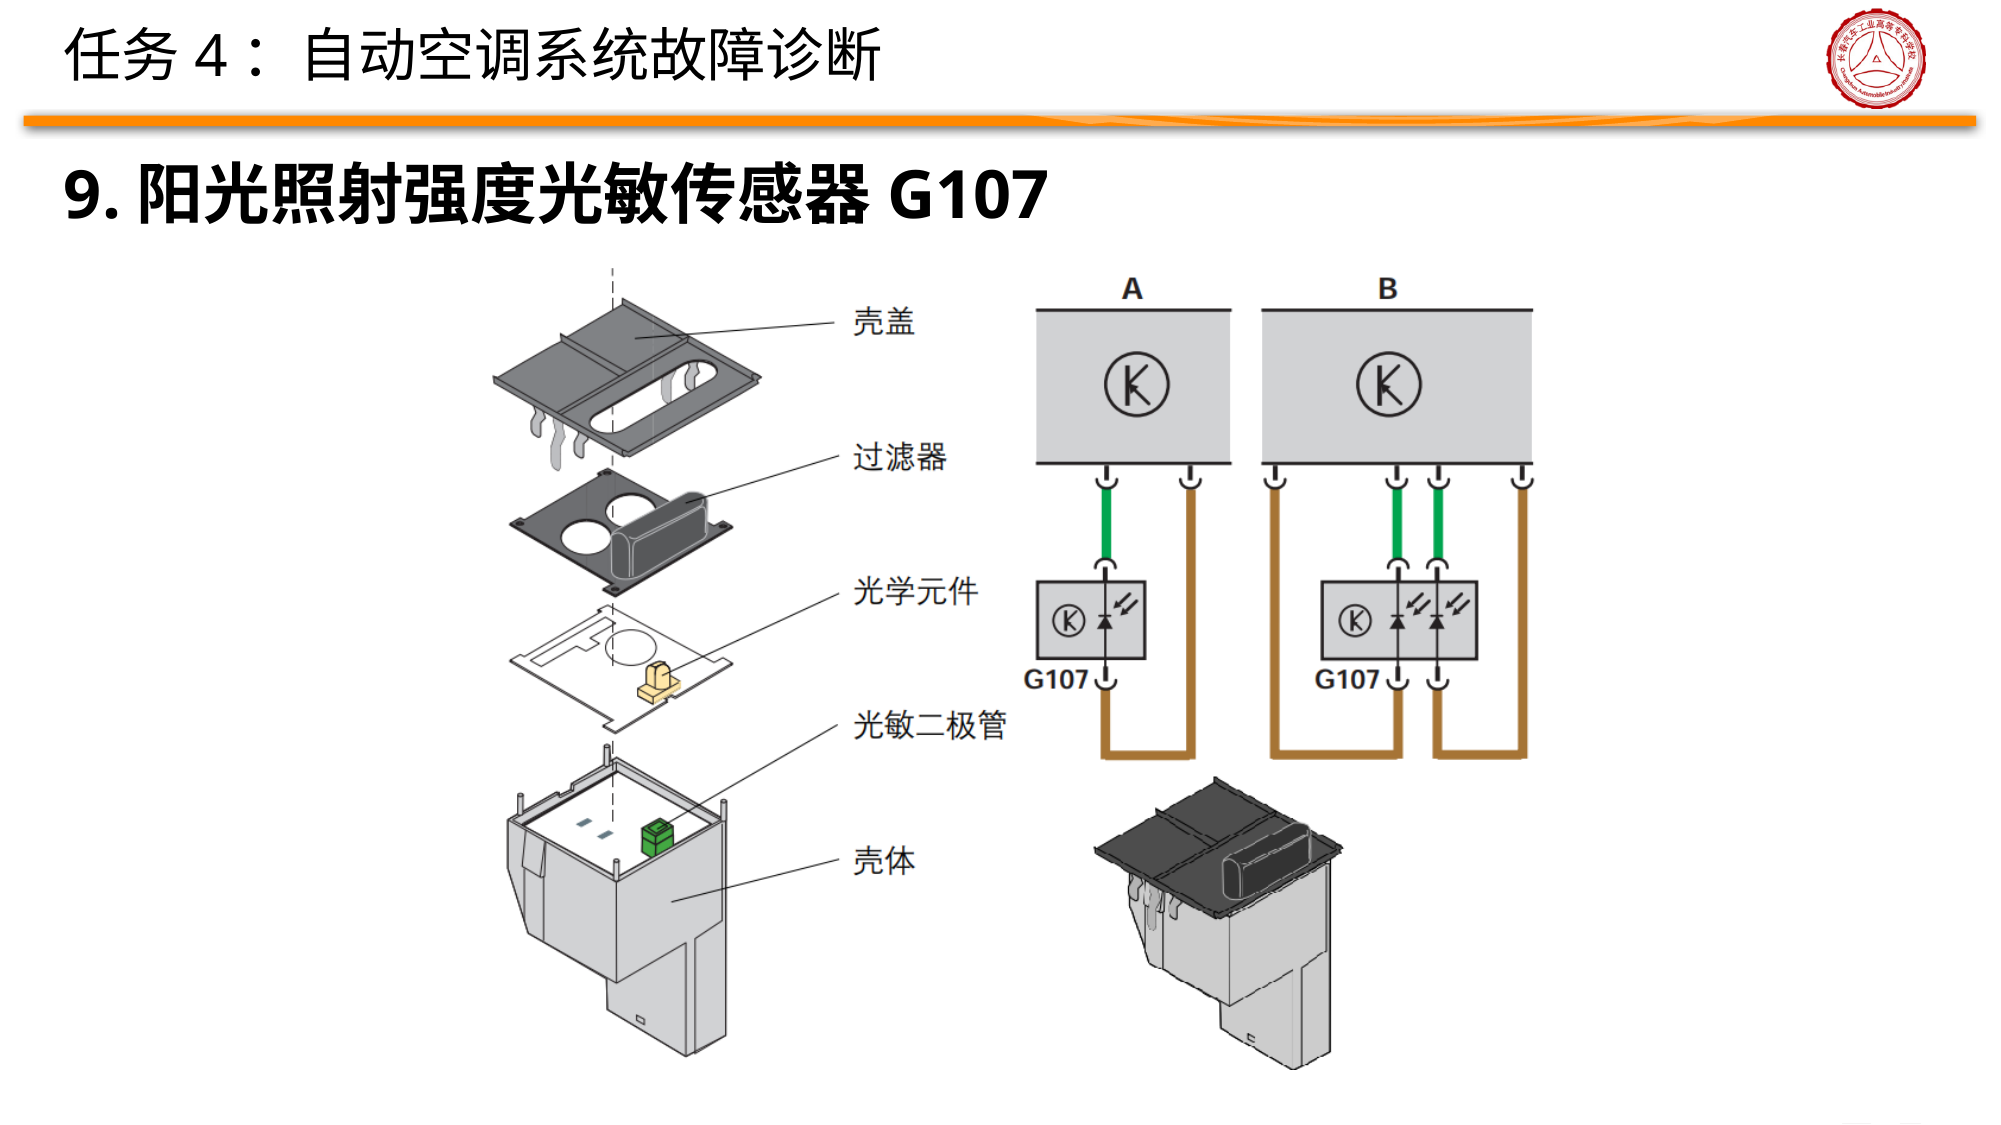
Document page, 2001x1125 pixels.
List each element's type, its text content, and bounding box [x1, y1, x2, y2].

picture [1826, 8, 1926, 109]
title 任务4：自动空调系统故障诊断 [49, 19, 1557, 119]
text_box 9.阳光照射强度光敏传感器G107 [49, 144, 1122, 240]
picture [478, 267, 1590, 1070]
